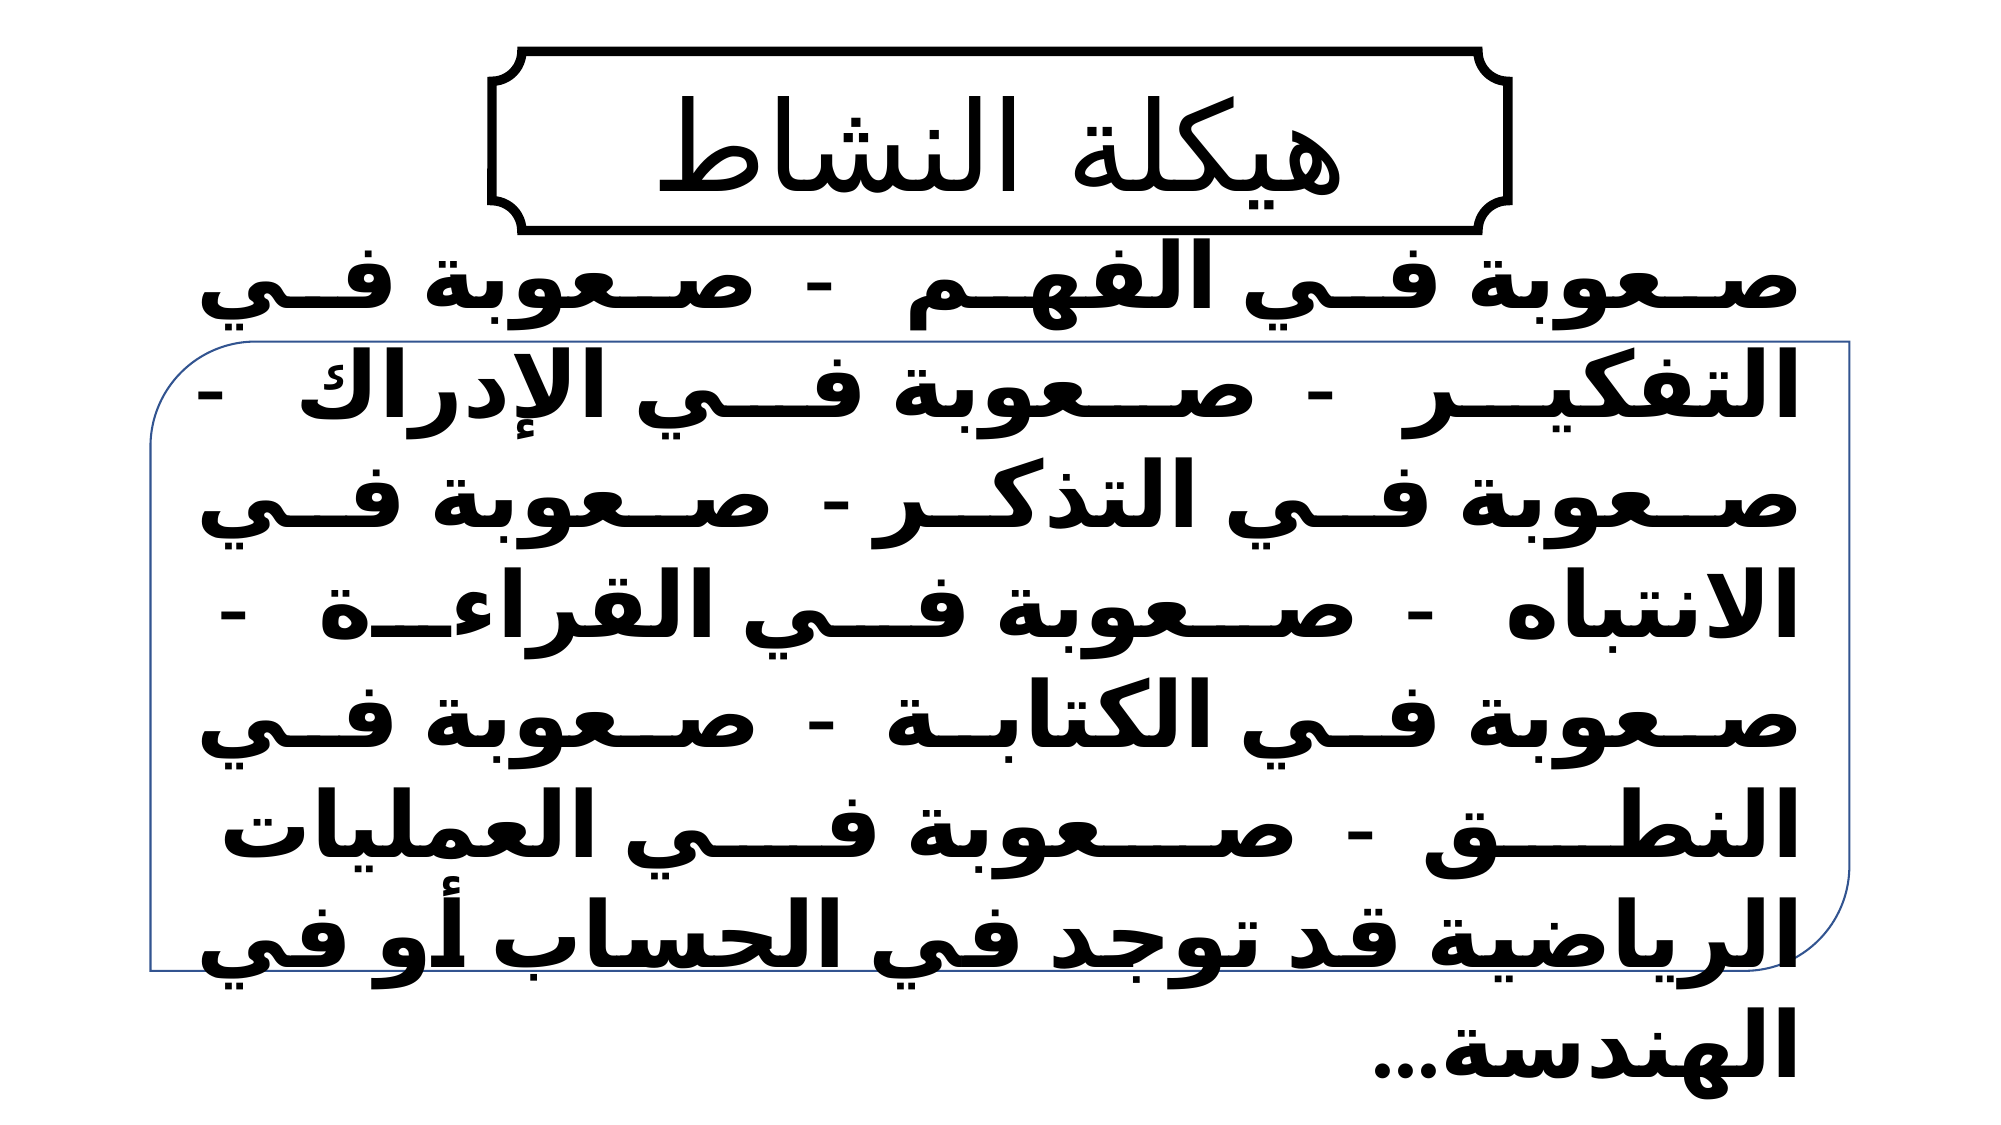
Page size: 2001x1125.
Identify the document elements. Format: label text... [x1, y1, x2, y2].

text_box هيكلة النشاط [490, 50, 1509, 232]
text_box صعوبة في الفهم - صعوبة في التفكير - صعوبة في الإدراك - صعوبة في التذكر - صعوبة في الانتباه - صعوبة في القراءة - صعوبة في الكتابة - صعوبة في النطق - صعوبة في العمليات الرياضية قد توجد في الحساب أو في الهندسة... [149, 340, 1851, 972]
